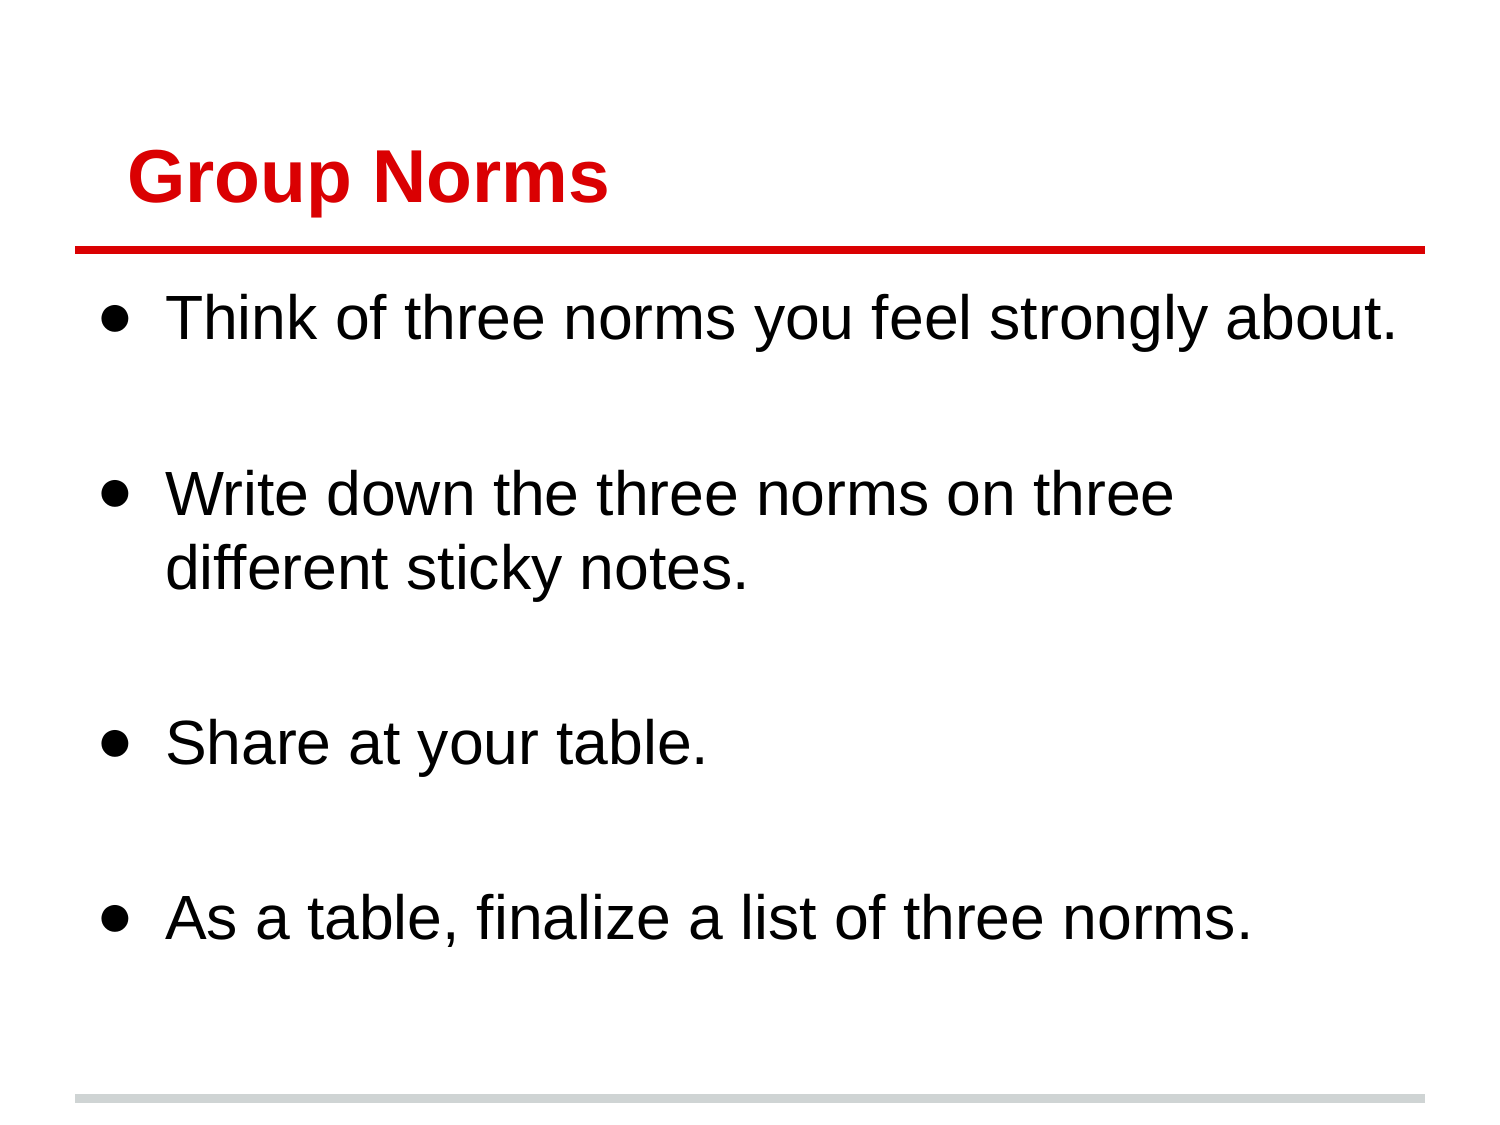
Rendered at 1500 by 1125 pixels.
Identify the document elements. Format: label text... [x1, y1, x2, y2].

list Think of three norms you feel strongly about. Write down the three norms on three different sticky notes. Share at your table. As a table, finalize a list of three norms. [75, 262, 1425, 1078]
title Group Norms [75, 45, 1425, 233]
